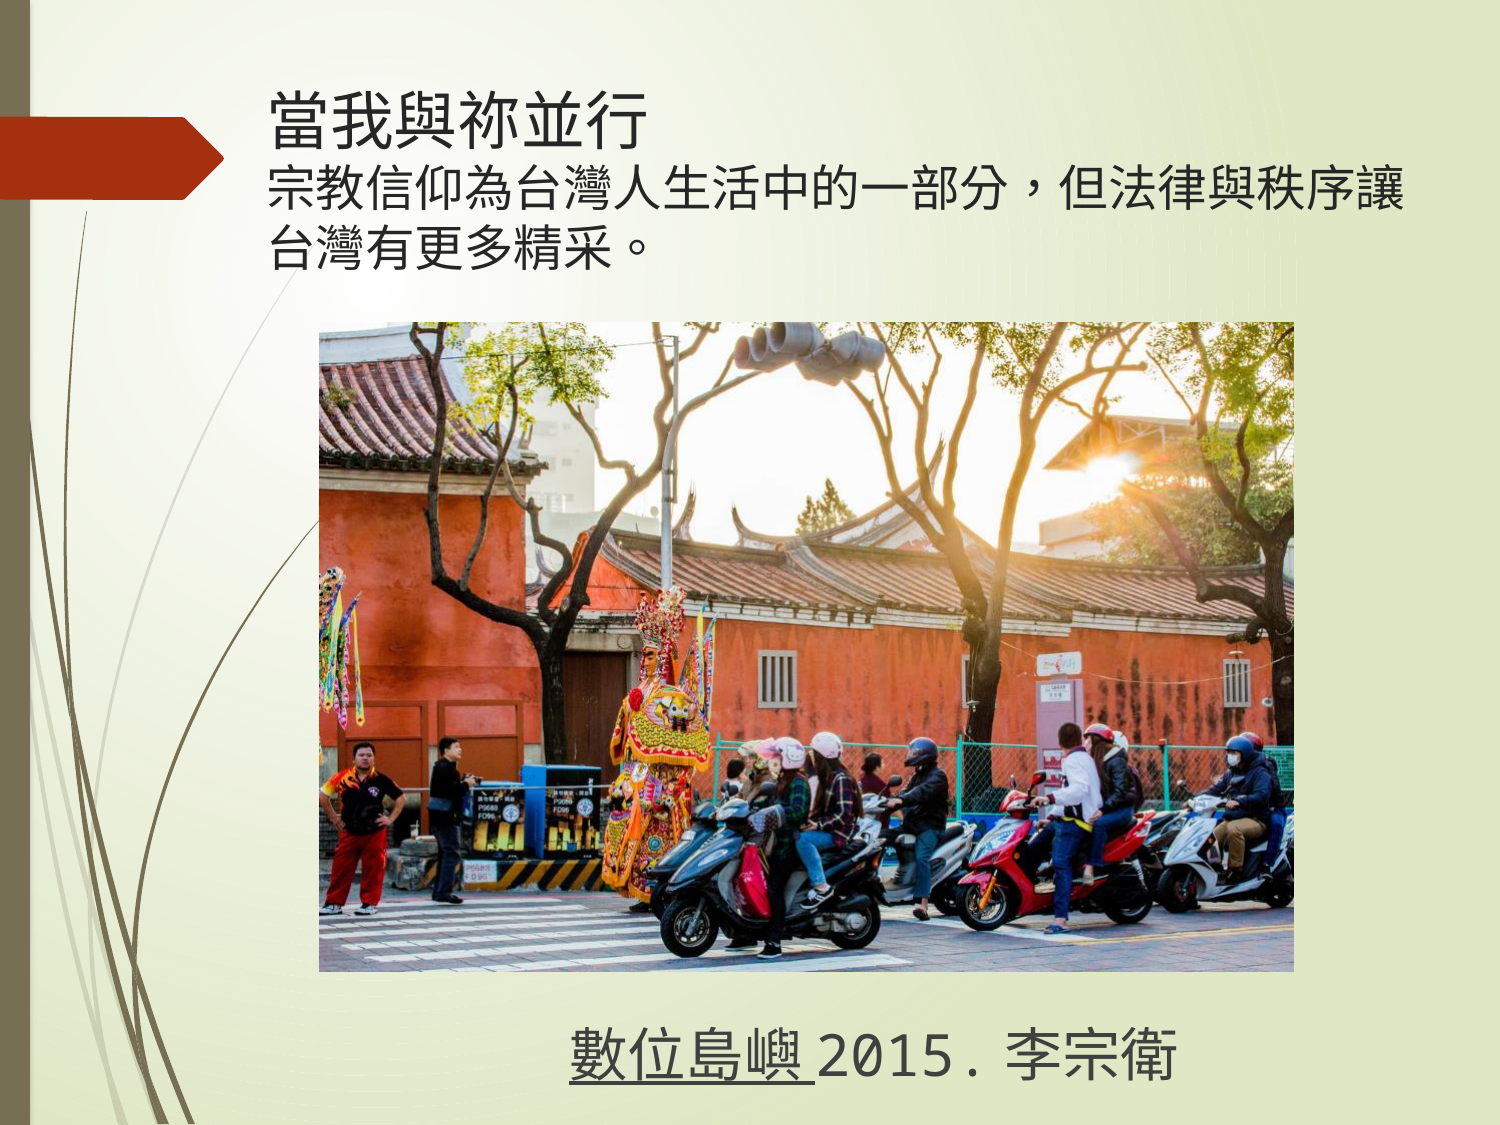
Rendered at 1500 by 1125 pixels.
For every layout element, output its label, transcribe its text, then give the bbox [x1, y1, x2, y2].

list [319, 321, 1295, 972]
title 當我與祢並行 宗教信仰為台灣人生活中的一部分，但法律與秩序讓台灣有更多精采。 [251, 73, 1438, 284]
text_box 數位島嶼 2015.李宗衛 [554, 1010, 1213, 1100]
